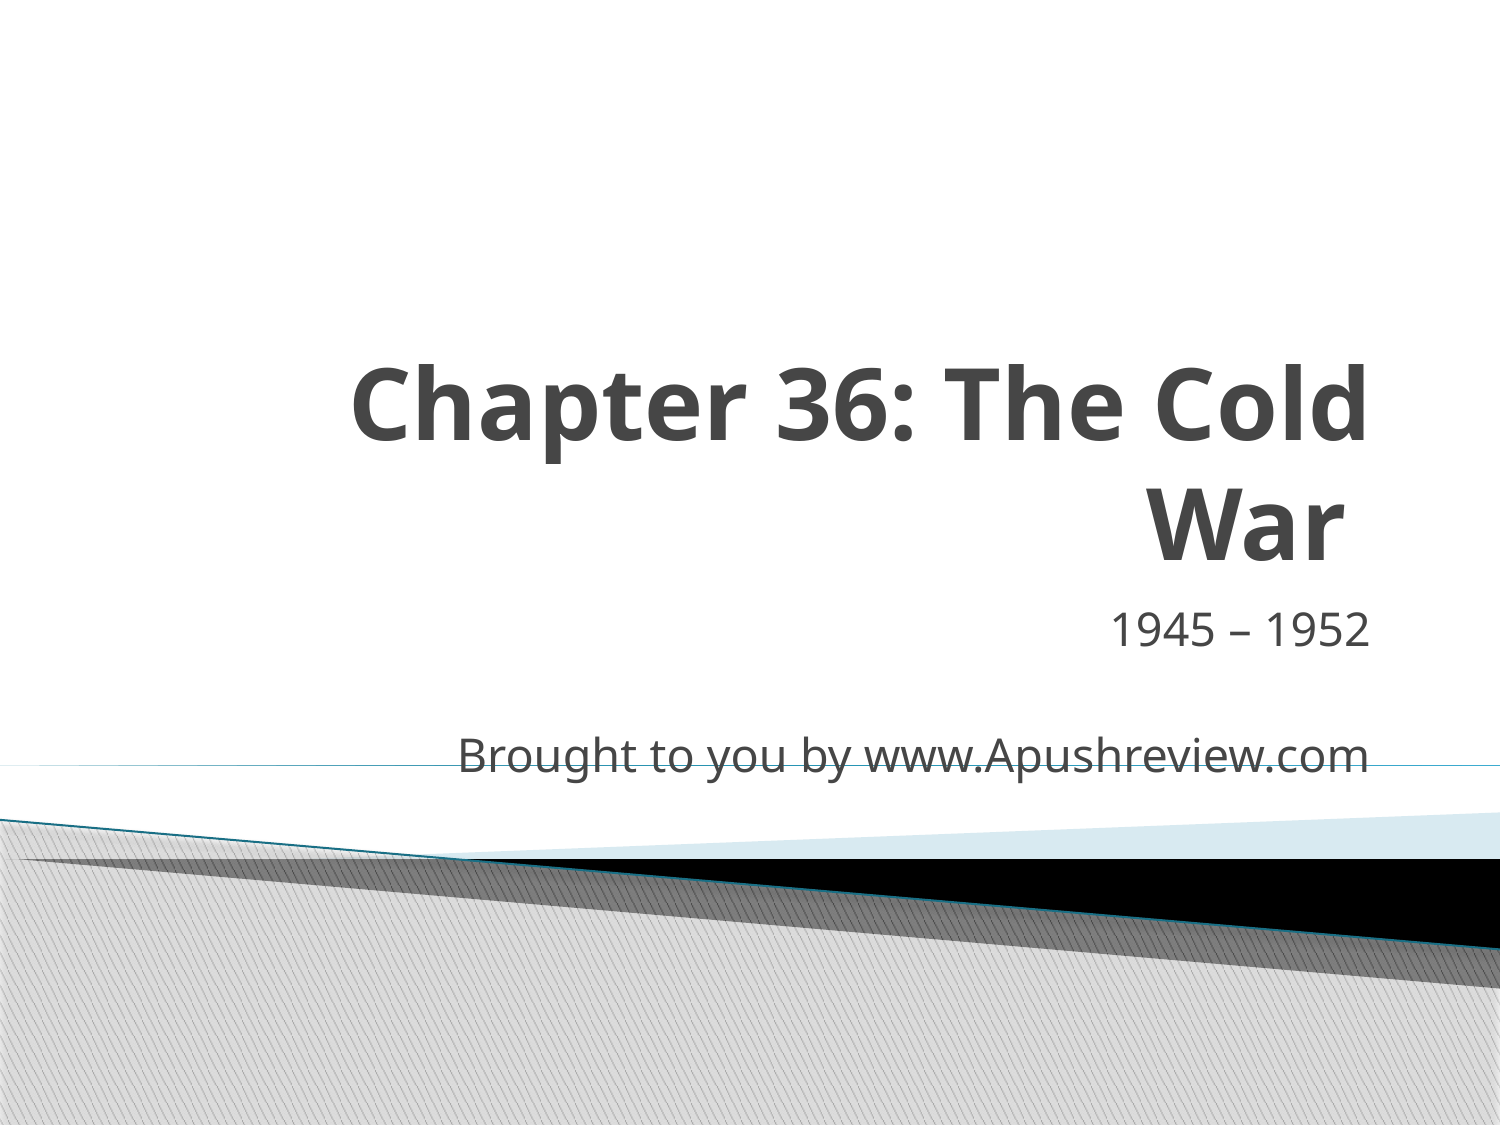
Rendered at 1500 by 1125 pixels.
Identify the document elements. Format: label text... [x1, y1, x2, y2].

subtitle 1945 – 1952 Brought to you by www.Apushreview.com [112, 592, 1388, 790]
title Chapter 36: The Cold War [112, 287, 1388, 588]
picture [5, 859, 1500, 989]
